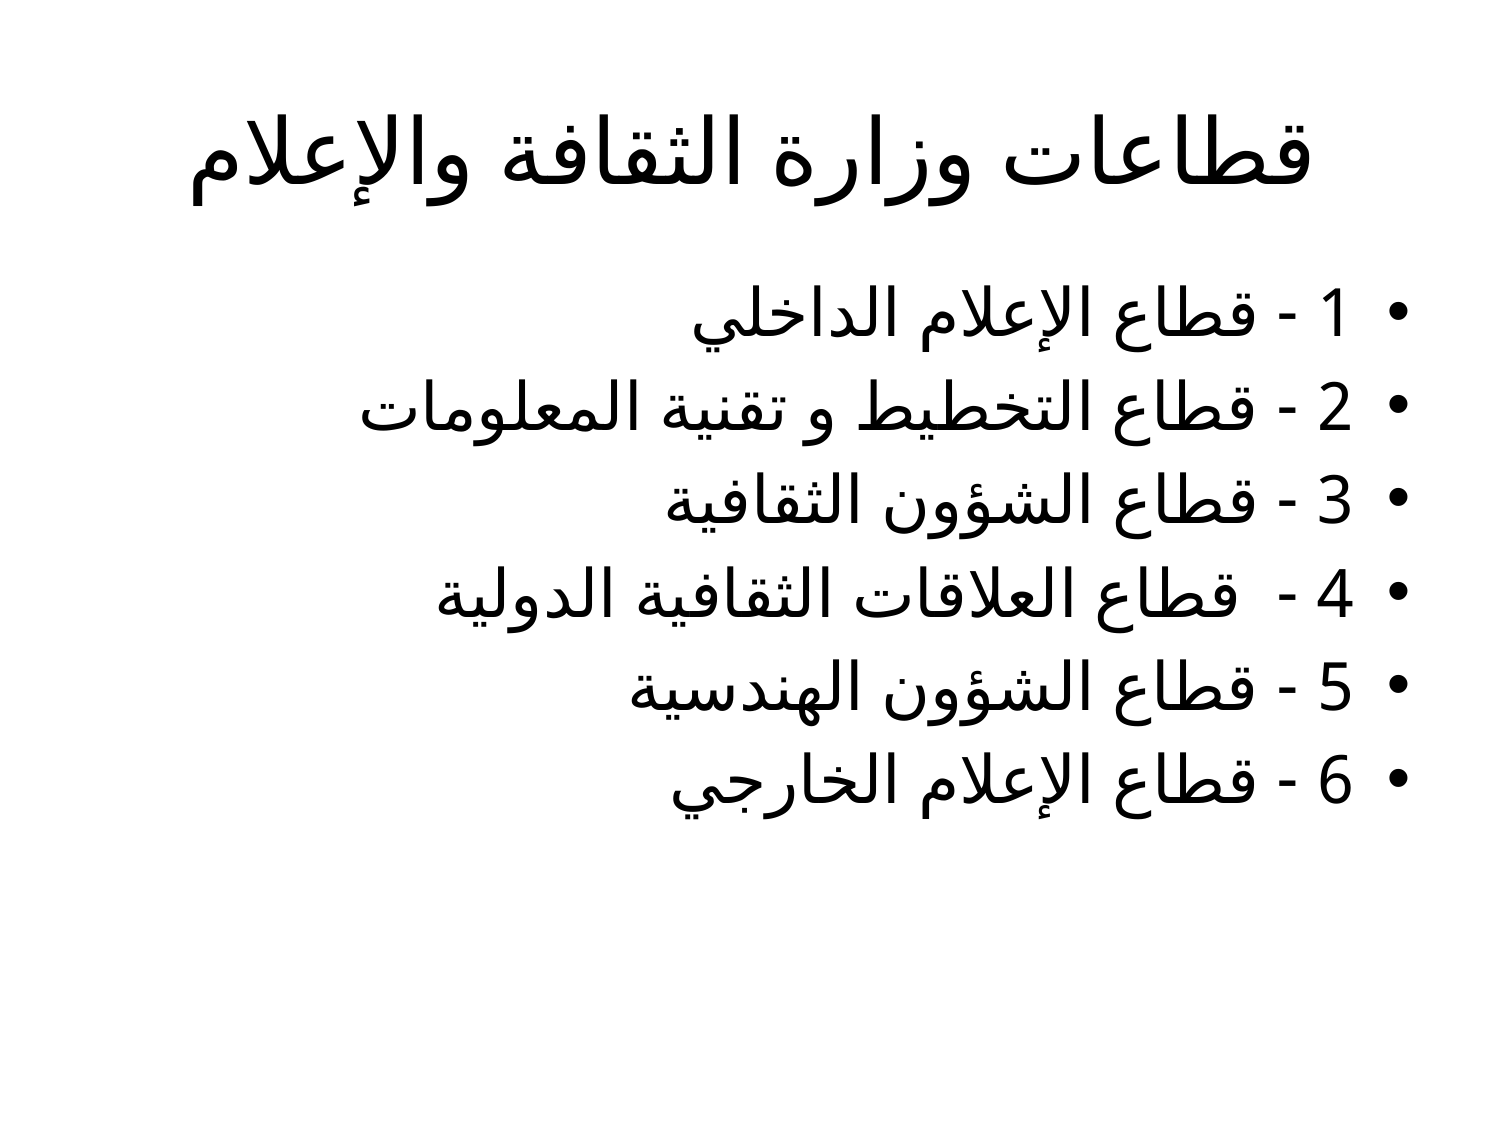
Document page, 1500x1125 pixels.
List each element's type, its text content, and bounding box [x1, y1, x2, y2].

title قطاعات وزارة الثقافة والإعلام [75, 62, 1431, 233]
list 1 - قطاع الإعلام الداخلي 2 - قطاع التخطيط و تقنية المعلومات 3 - قطاع الشؤون الثقافية 4 - قطاع العلاقات الثقافية الدولية 5 - قطاع الشؤون الهندسية 6 - قطاع الإعلام الخارجي [75, 262, 1425, 1005]
